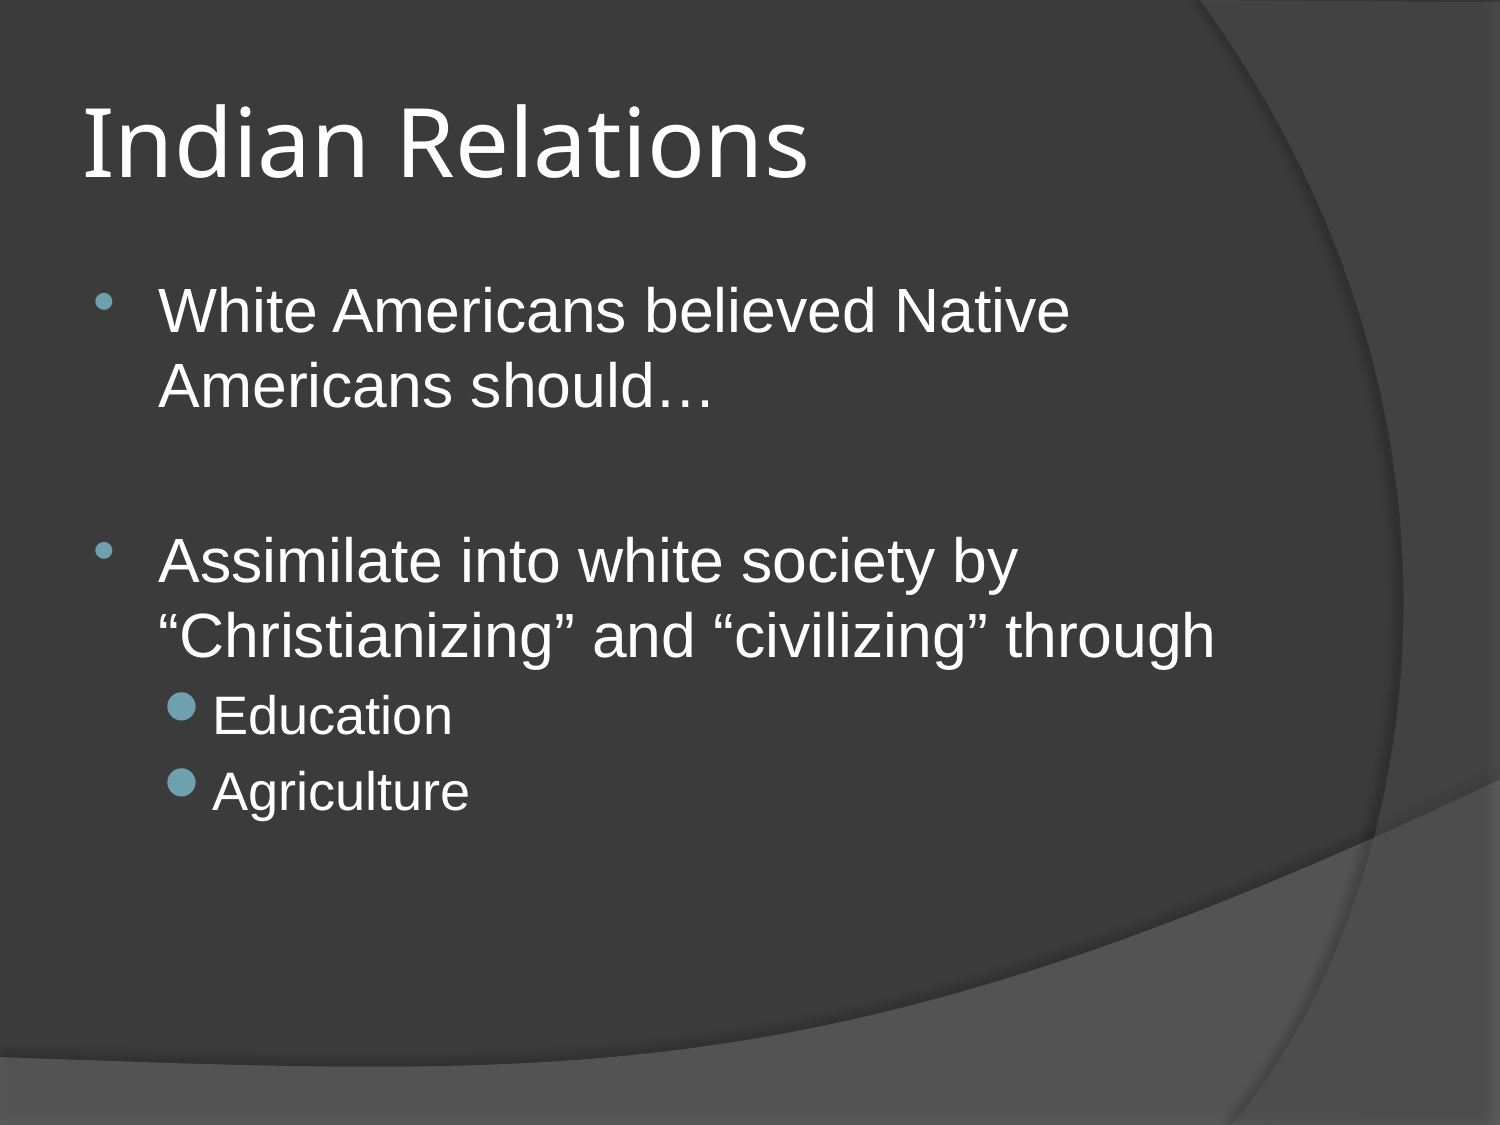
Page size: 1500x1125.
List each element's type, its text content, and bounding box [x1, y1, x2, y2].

title Indian Relations [75, 45, 1300, 233]
list White Americans believed Native Americans should… Assimilate into white society by “Christianizing” and “civilizing” through Education Agriculture [75, 262, 1300, 1005]
